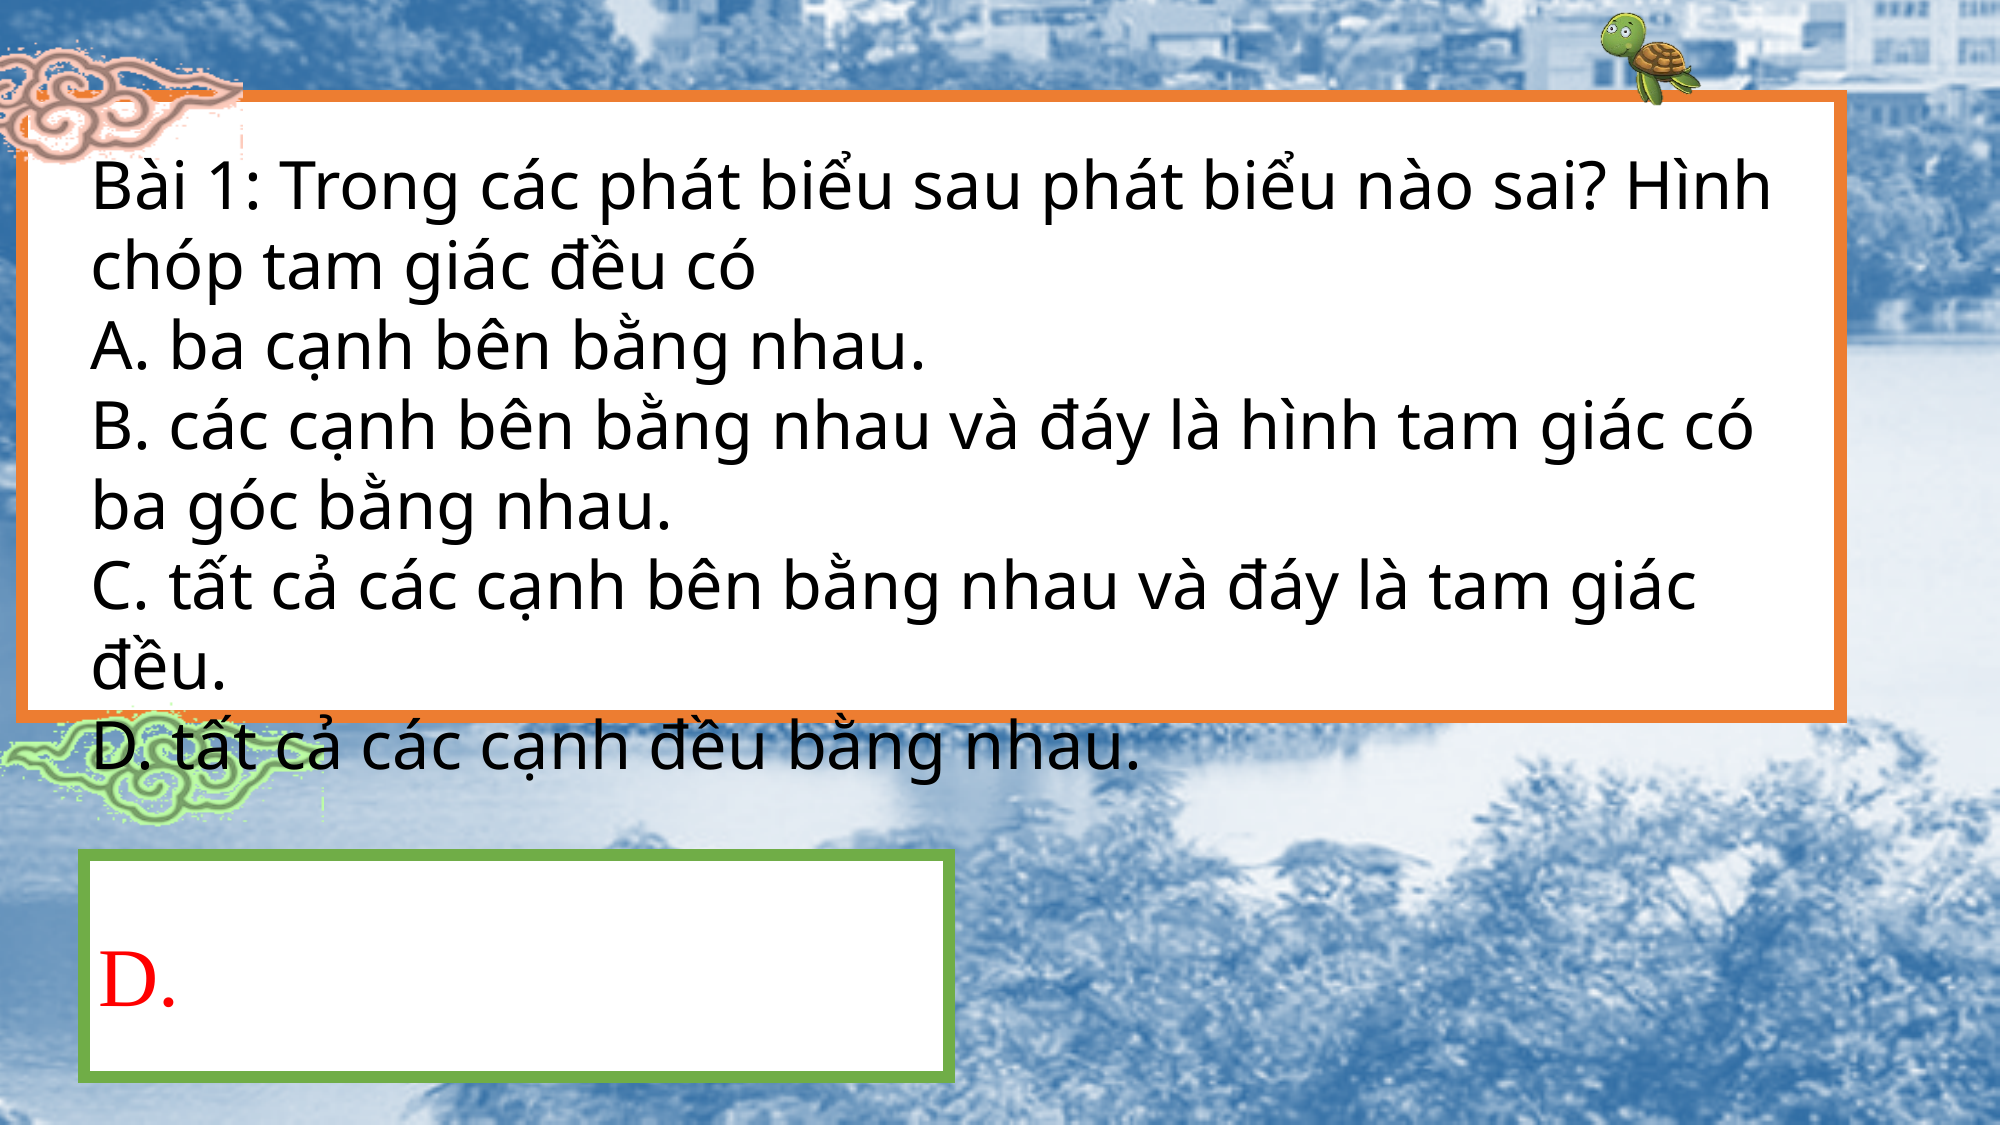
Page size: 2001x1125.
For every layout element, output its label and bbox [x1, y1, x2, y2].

picture [0, 0, 2000, 1125]
text_box [0, 24, 1841, 717]
text_box [0, 687, 950, 1078]
